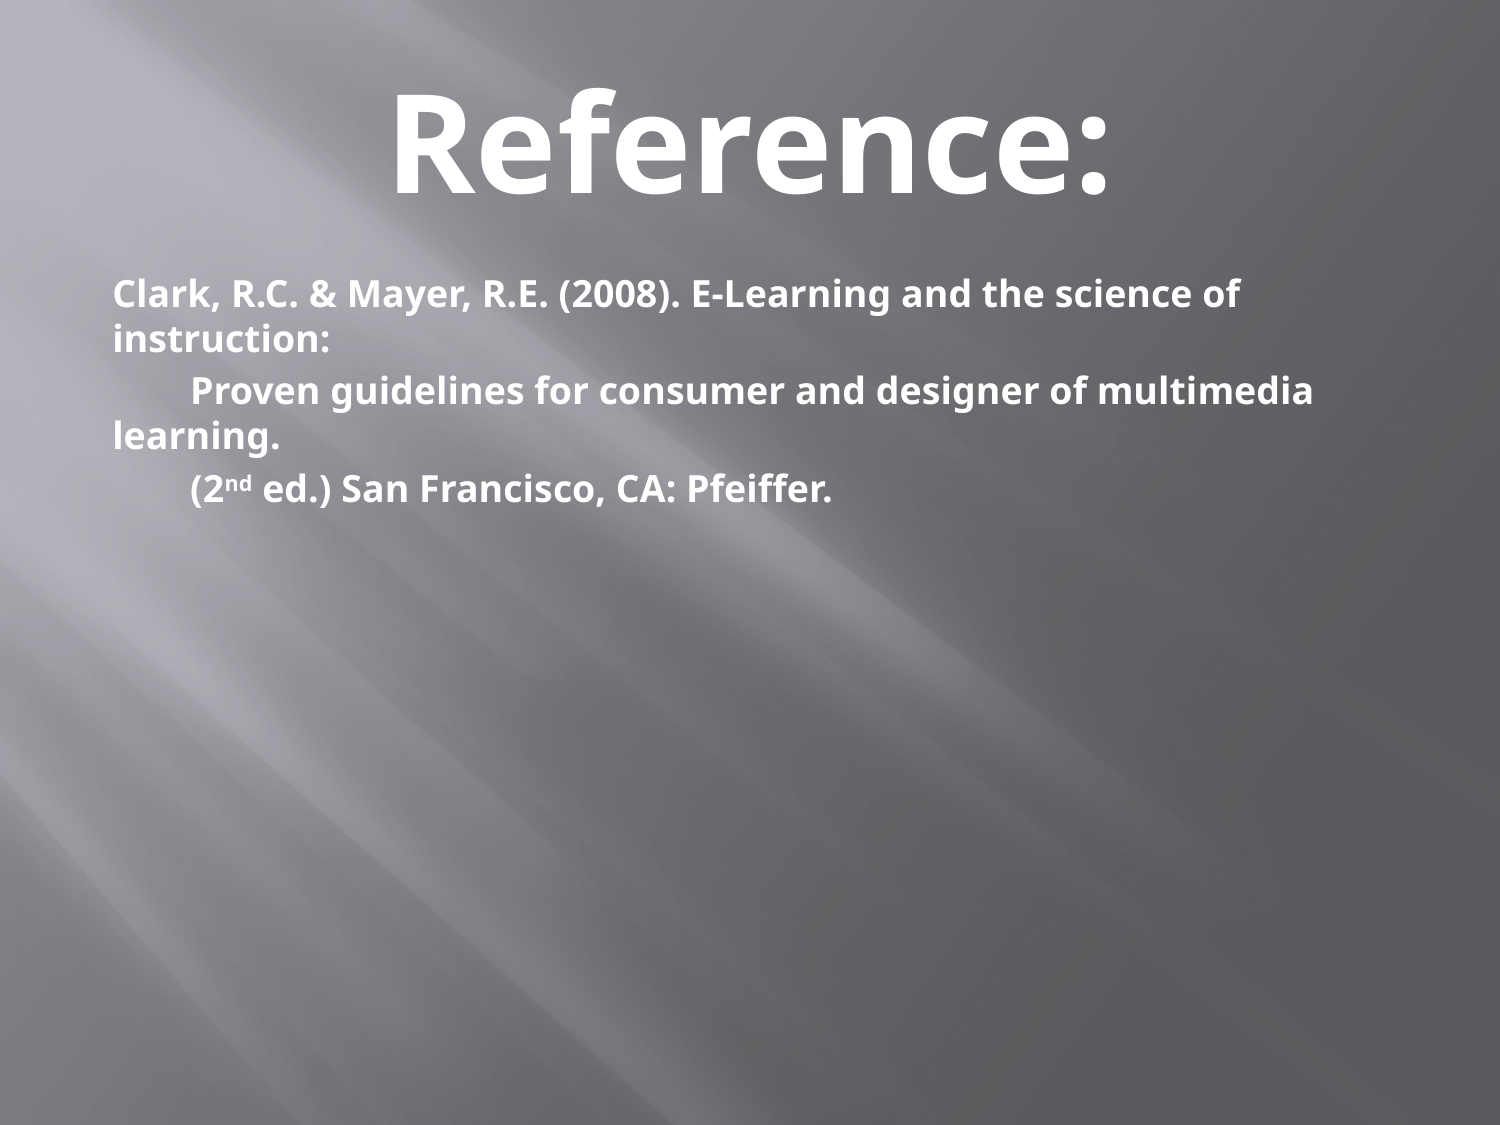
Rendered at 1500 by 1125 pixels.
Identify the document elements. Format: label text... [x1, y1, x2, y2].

list Clark, R.C. & Mayer, R.E. (2008). E-Learning and the science of instruction: Proven guidelines for consumer and designer of multimedia learning. (2nd ed.) San Francisco, CA: Pfeiffer. [75, 262, 1425, 1035]
title Reference: [75, 45, 1425, 233]
